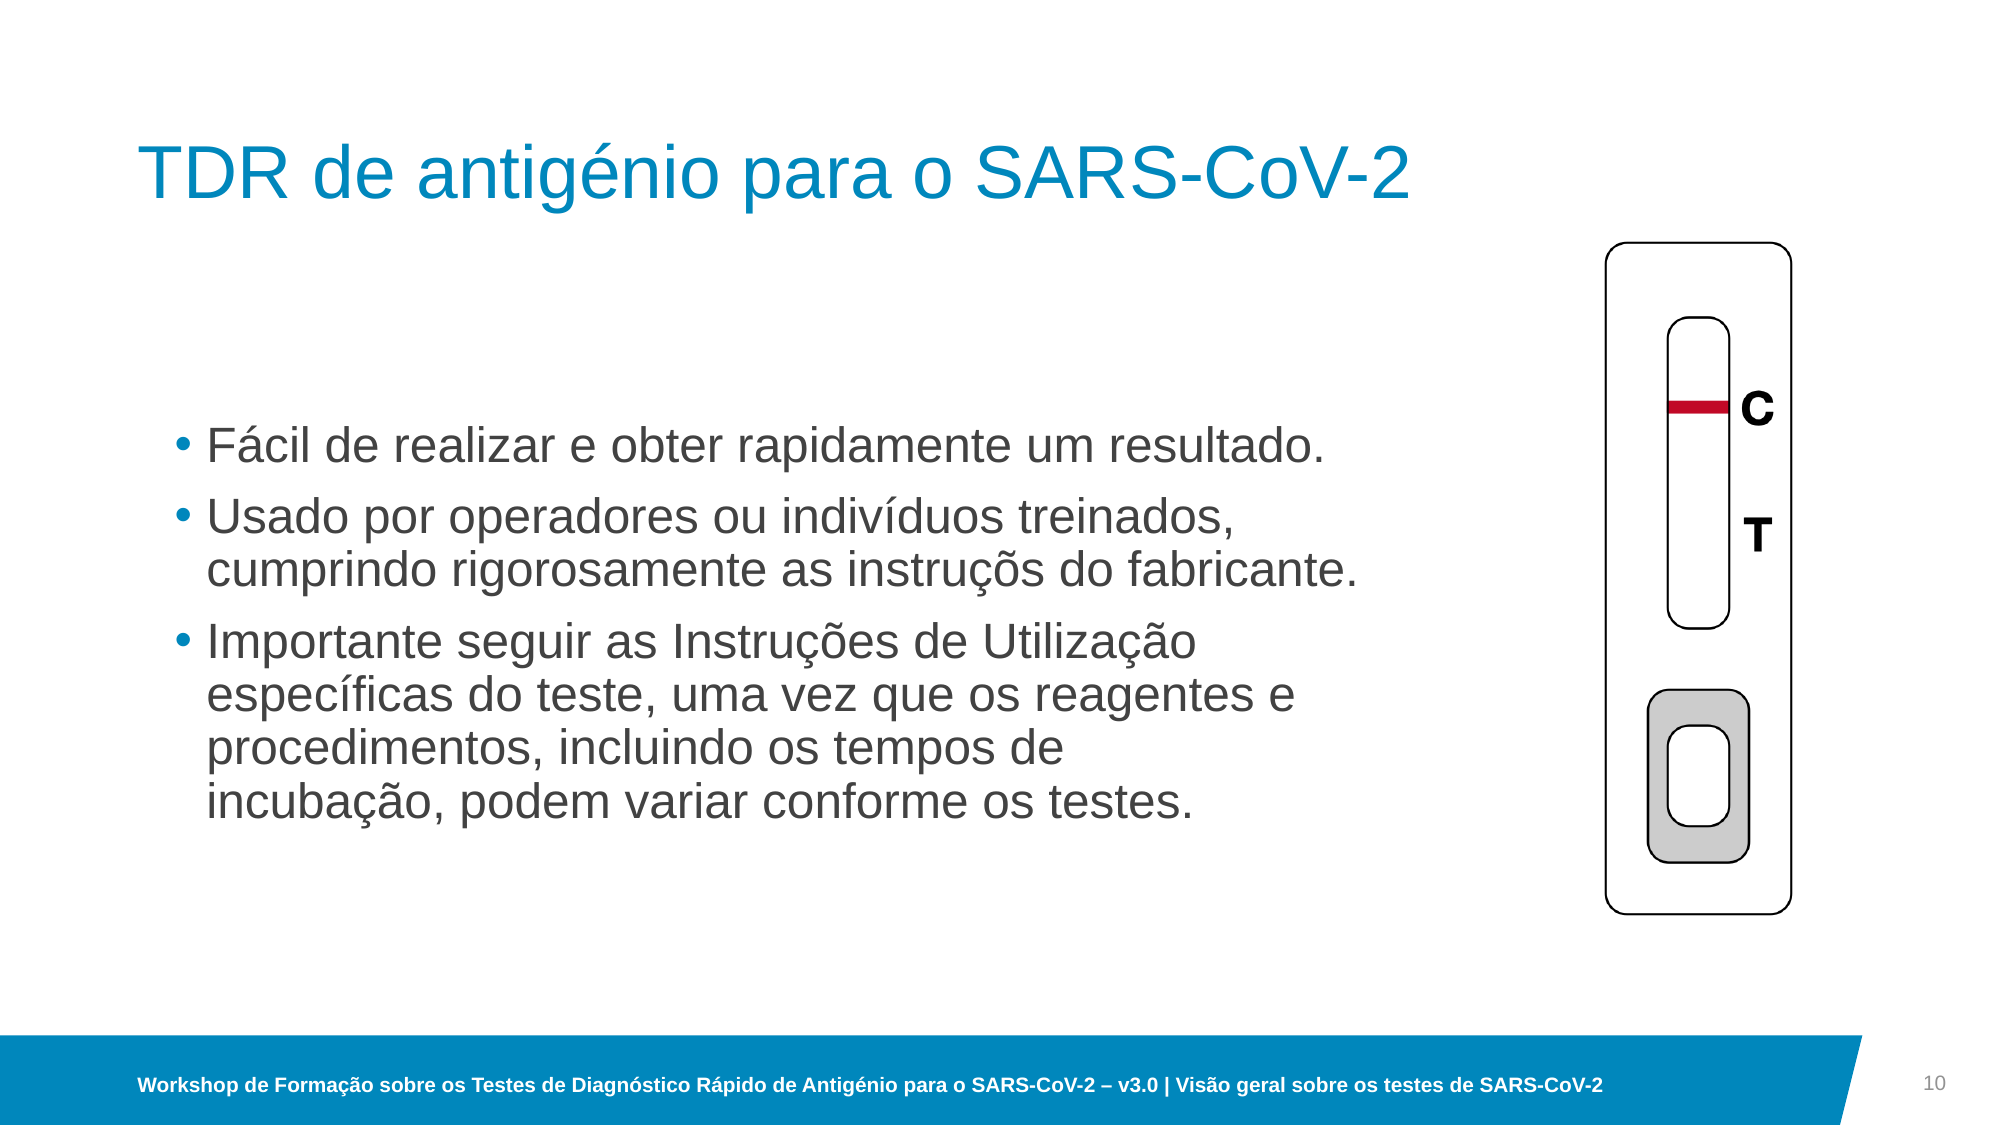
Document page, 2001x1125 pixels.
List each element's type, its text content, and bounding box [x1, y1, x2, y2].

list Fácil de realizar e obter rapidamente um resultado. Usado por operadores ou indivíduos treinados, cumprindo rigorosamente as instruçõs do fabricante. Importante seguir as Instruções de Utilização específicas do teste, uma vez que os reagentes e procedimentos, incluindo os tempos de incubação, podem variar conforme os testes. [159, 412, 1385, 863]
footer Workshop de Formação sobre os Testes de Diagnóstico Rápido de Antigénio para o SARS-CoV-2 – v3.0 | Visão geral sobre os testes de SARS-CoV-2 [137, 1042, 1690, 1125]
title TDR de antigénio para o SARS-CoV-2 [137, 59, 1863, 215]
slide_number 10 [1862, 1035, 1947, 1125]
picture [1603, 240, 1793, 916]
